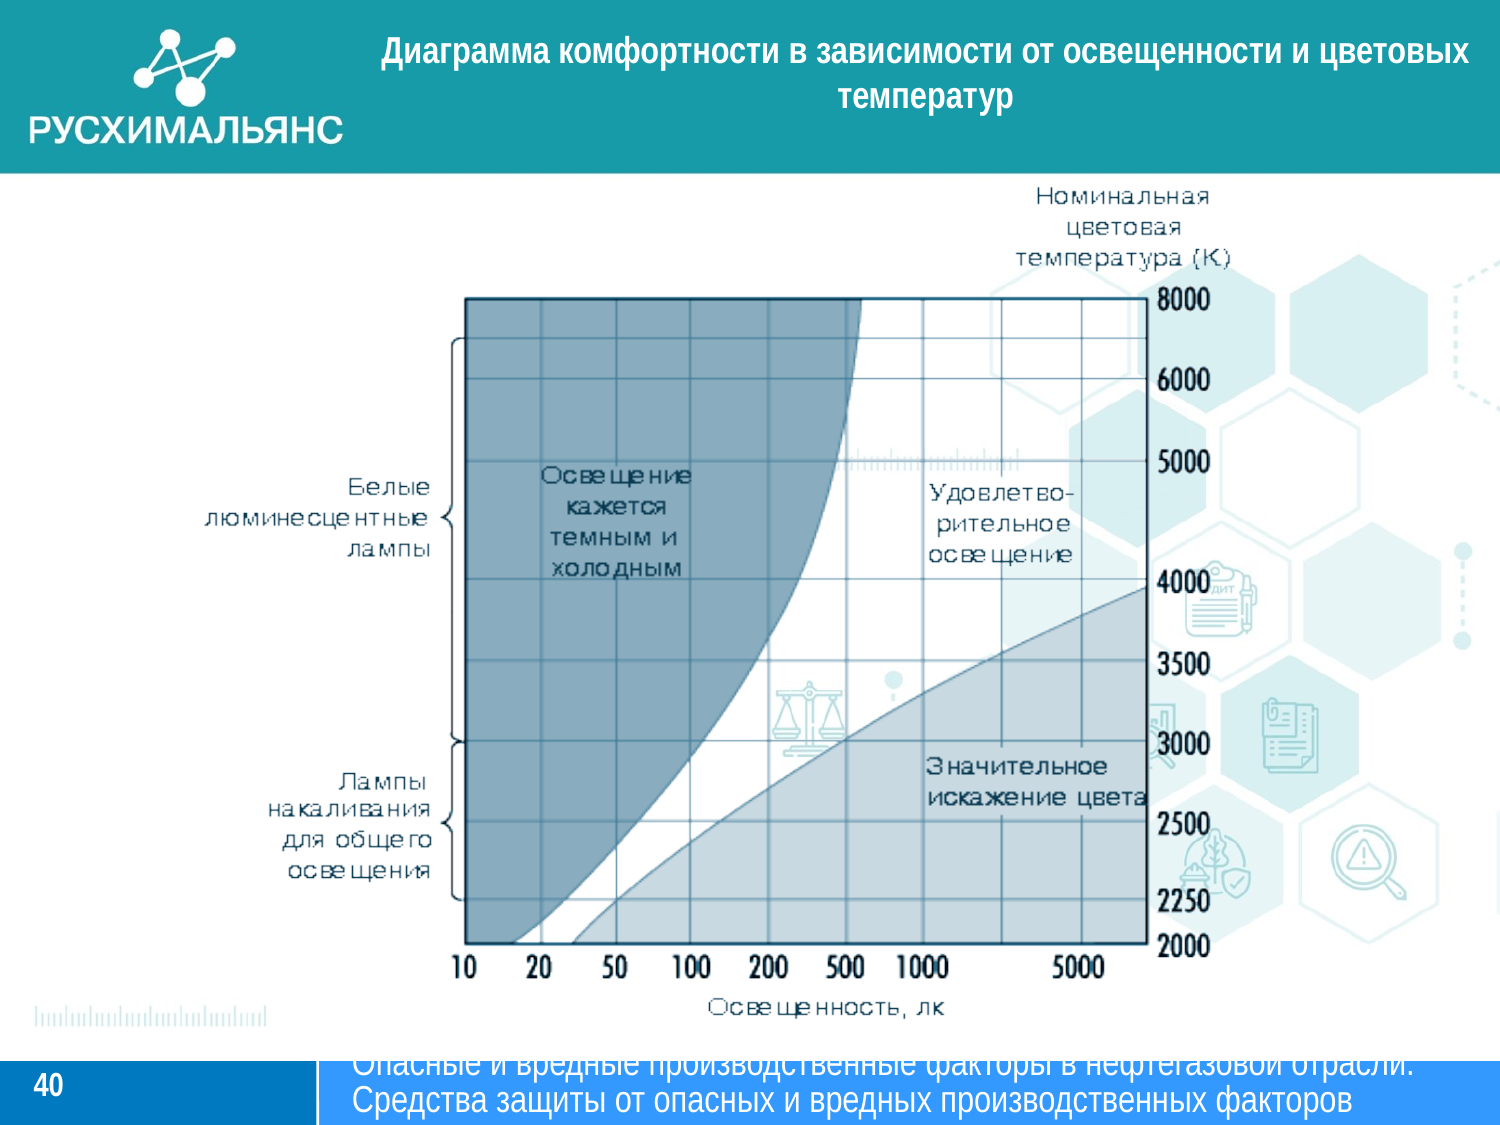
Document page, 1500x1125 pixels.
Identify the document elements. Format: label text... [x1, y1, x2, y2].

slide_number 39 [33, 1068, 278, 1122]
footer Опасные и вредные производственные факторы в нефтегазовой отрасли. Средства защиты от опасных и вредных производственных факторов [351, 1067, 1500, 1122]
picture [0, 0, 1500, 1061]
